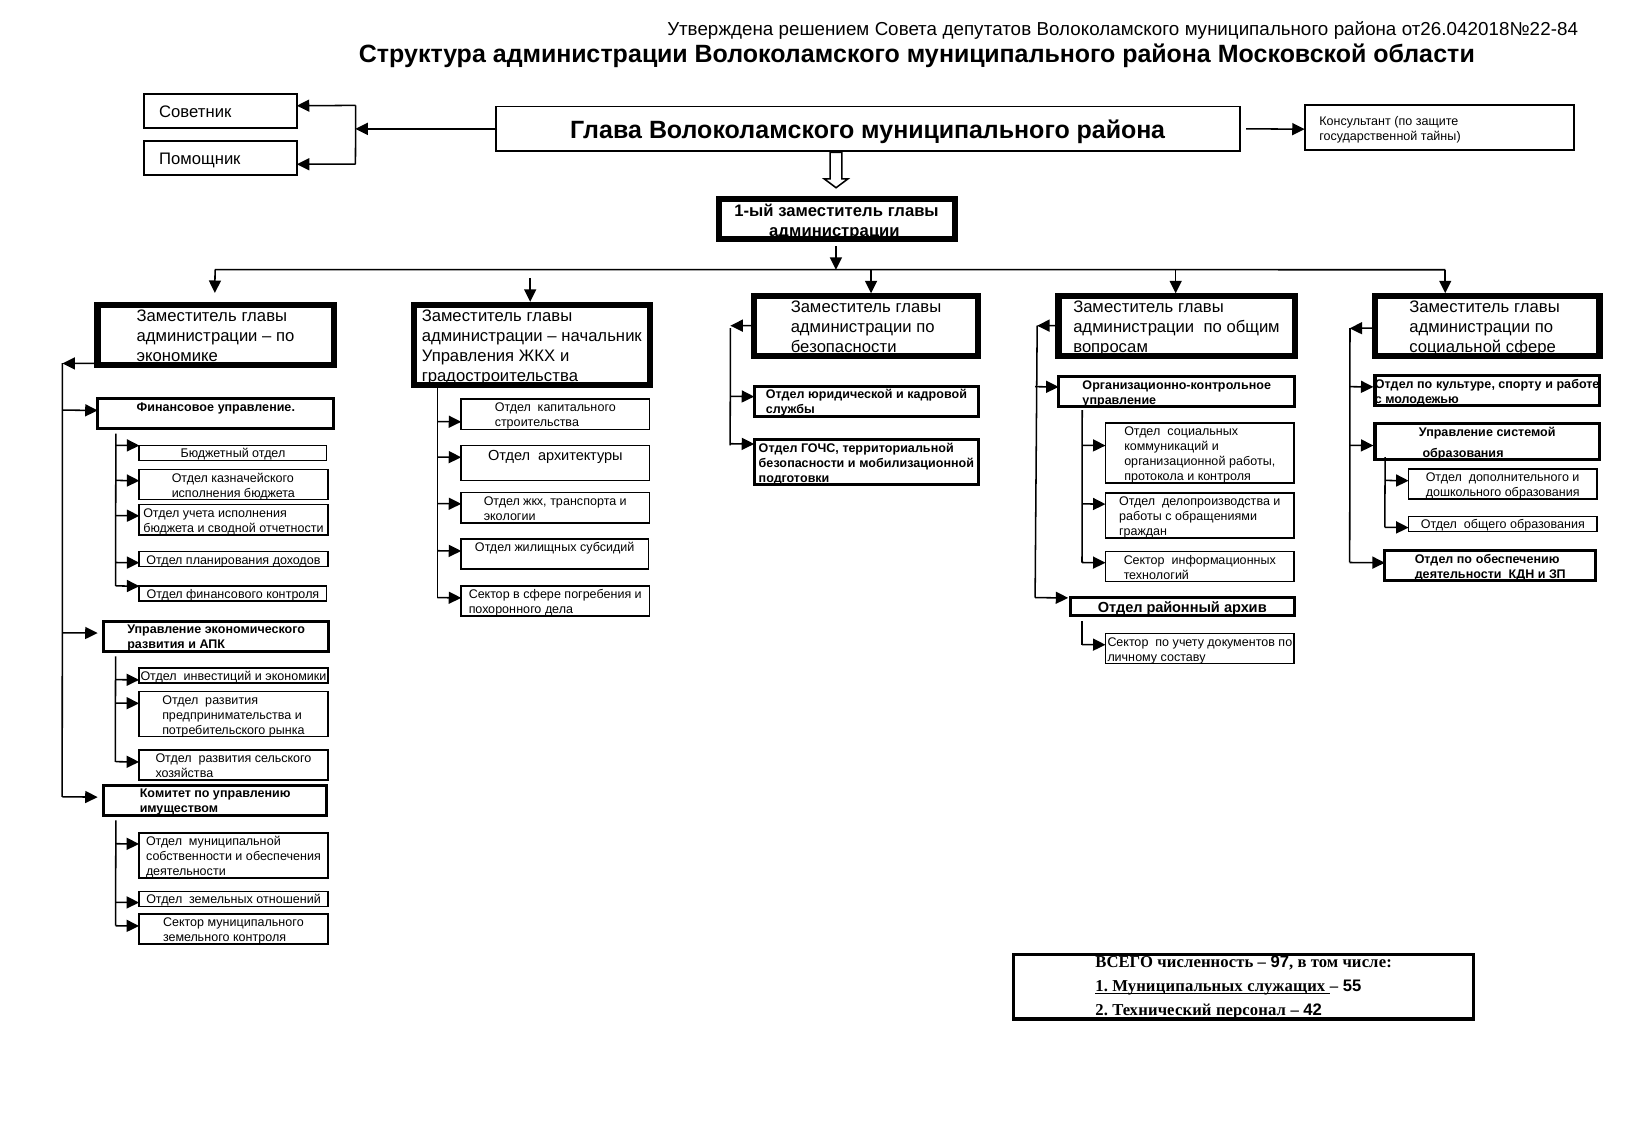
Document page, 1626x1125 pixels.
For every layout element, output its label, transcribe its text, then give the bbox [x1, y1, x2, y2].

text_box Отдел по культуре, спорту и работе с молодежью [1374, 375, 1600, 406]
text_box Отдел инвестиций и экономики [139, 667, 328, 683]
text_box Отдел финансового контроля [139, 585, 327, 601]
text_box Консультант (по защите государственной тайны) [1304, 105, 1575, 151]
text_box Отдел социальных коммуникаций и организационной работы, протокола и контроля [1105, 422, 1295, 483]
text_box Советник [144, 93, 297, 129]
text_box Отдел казначейского исполнения бюджета [139, 469, 328, 500]
text_box Организационно-контрольное управление [1058, 376, 1295, 407]
text_box Утверждена решением Совета депутатов Волоколамского муниципального района от26.042018№22-84 Структура администрации Волоколамского муниципального района Московской области [103, 19, 1592, 73]
text_box Отдел делопроизводства и работы с обращениями граждан [1105, 492, 1295, 539]
text_box Сектор по учету документов по личному составу [1105, 633, 1295, 664]
text_box Отдел развития сельского хозяйства [139, 750, 328, 781]
text_box 1-ый заместитель главы администрации [718, 199, 955, 240]
text_box Отдел муниципальной собственности и обеспечения деятельности [139, 832, 328, 878]
text_box ВСЕГО численность – 97, в том числе: 1. Муниципальных служащих – 55 2. Технический персонал – 42 [1013, 954, 1474, 1019]
text_box Сектор муниципального земельного контроля [139, 914, 328, 945]
text_box Помощник [144, 140, 297, 176]
text_box Отдел общего образования [1408, 516, 1598, 532]
text_box Заместитель главы администрации по общим вопросам [1058, 296, 1295, 357]
text_box Отдел ГОЧС, территориальной безопасности и мобилизационной подготовки [754, 439, 979, 485]
text_box Отдел дополнительного и дошкольного образования [1408, 468, 1598, 499]
text_box Отдел земельных отношений [139, 891, 328, 907]
text_box [824, 152, 848, 188]
text_box Глава Волоколамского муниципального района [496, 106, 1241, 151]
text_box Отдел юридической и кадровой службы [754, 386, 979, 417]
text_box Заместитель главы администрации – начальник Управления ЖКХ и градостроительства [413, 305, 651, 385]
text_box Отдел жкх, транспорта и экологии [460, 492, 650, 523]
text_box Заместитель главы администрации – по экономике [97, 304, 334, 365]
text_box Заместитель главы администрации по социальной сфере [1374, 296, 1600, 357]
text_box Управление системой образования [1374, 423, 1600, 460]
text_box Сектор информационных технологий [1105, 551, 1295, 582]
text_box Отдел планирования доходов [139, 551, 328, 567]
text_box Отдел архитектуры [460, 445, 650, 481]
text_box Управление экономического развития и АПК [103, 621, 329, 652]
text_box Отдел капитального строительства [460, 399, 650, 430]
text_box Финансовое управление. [97, 398, 334, 429]
text_box Заместитель главы администрации по безопасности [753, 296, 979, 357]
text_box Отдел жилищных субсидий [460, 538, 649, 570]
text_box Отдел учета исполнения бюджета и сводной отчетности [139, 504, 328, 535]
text_box Отдел районный архив [1070, 597, 1295, 616]
text_box Отдел по обеспечению деятельности КДН и ЗП [1384, 550, 1596, 581]
text_box Комитет по управлению имуществом [103, 785, 327, 816]
text_box Сектор в сфере погребения и похоронного дела [460, 585, 650, 617]
text_box Отдел развития предпринимательства и потребительского рынка [139, 691, 328, 737]
text_box Бюджетный отдел [139, 445, 327, 461]
